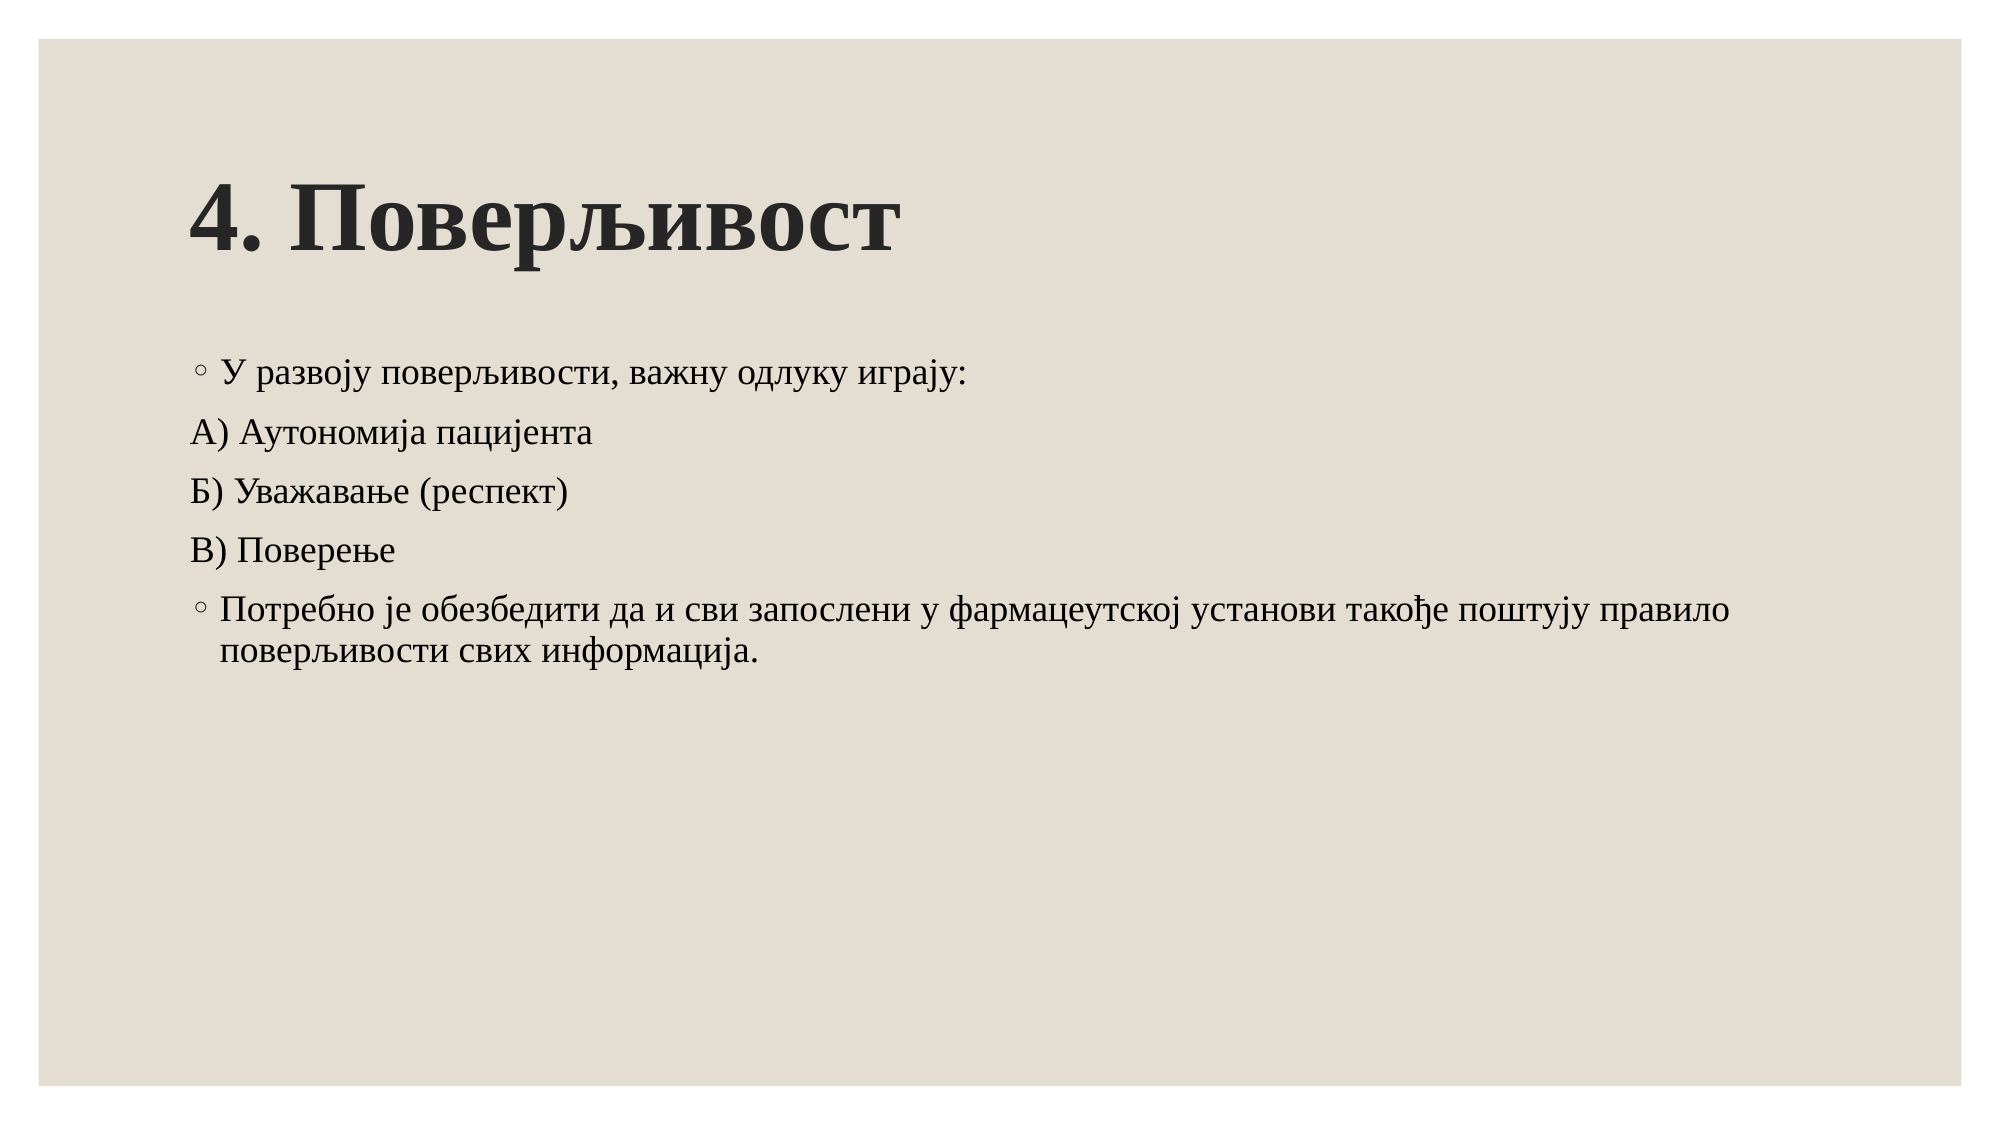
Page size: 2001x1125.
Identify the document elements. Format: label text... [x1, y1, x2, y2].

title 4. Поверљивост [174, 105, 1825, 331]
list У развоју поверљивости, важну одлуку играју: А) Аутономија пацијента Б) Уважавање (респект) В) Поверење Потребно је обезбедити да и сви запослени у фармацеутској установи такође поштују правило поверљивости свих информација. [174, 345, 1825, 990]
